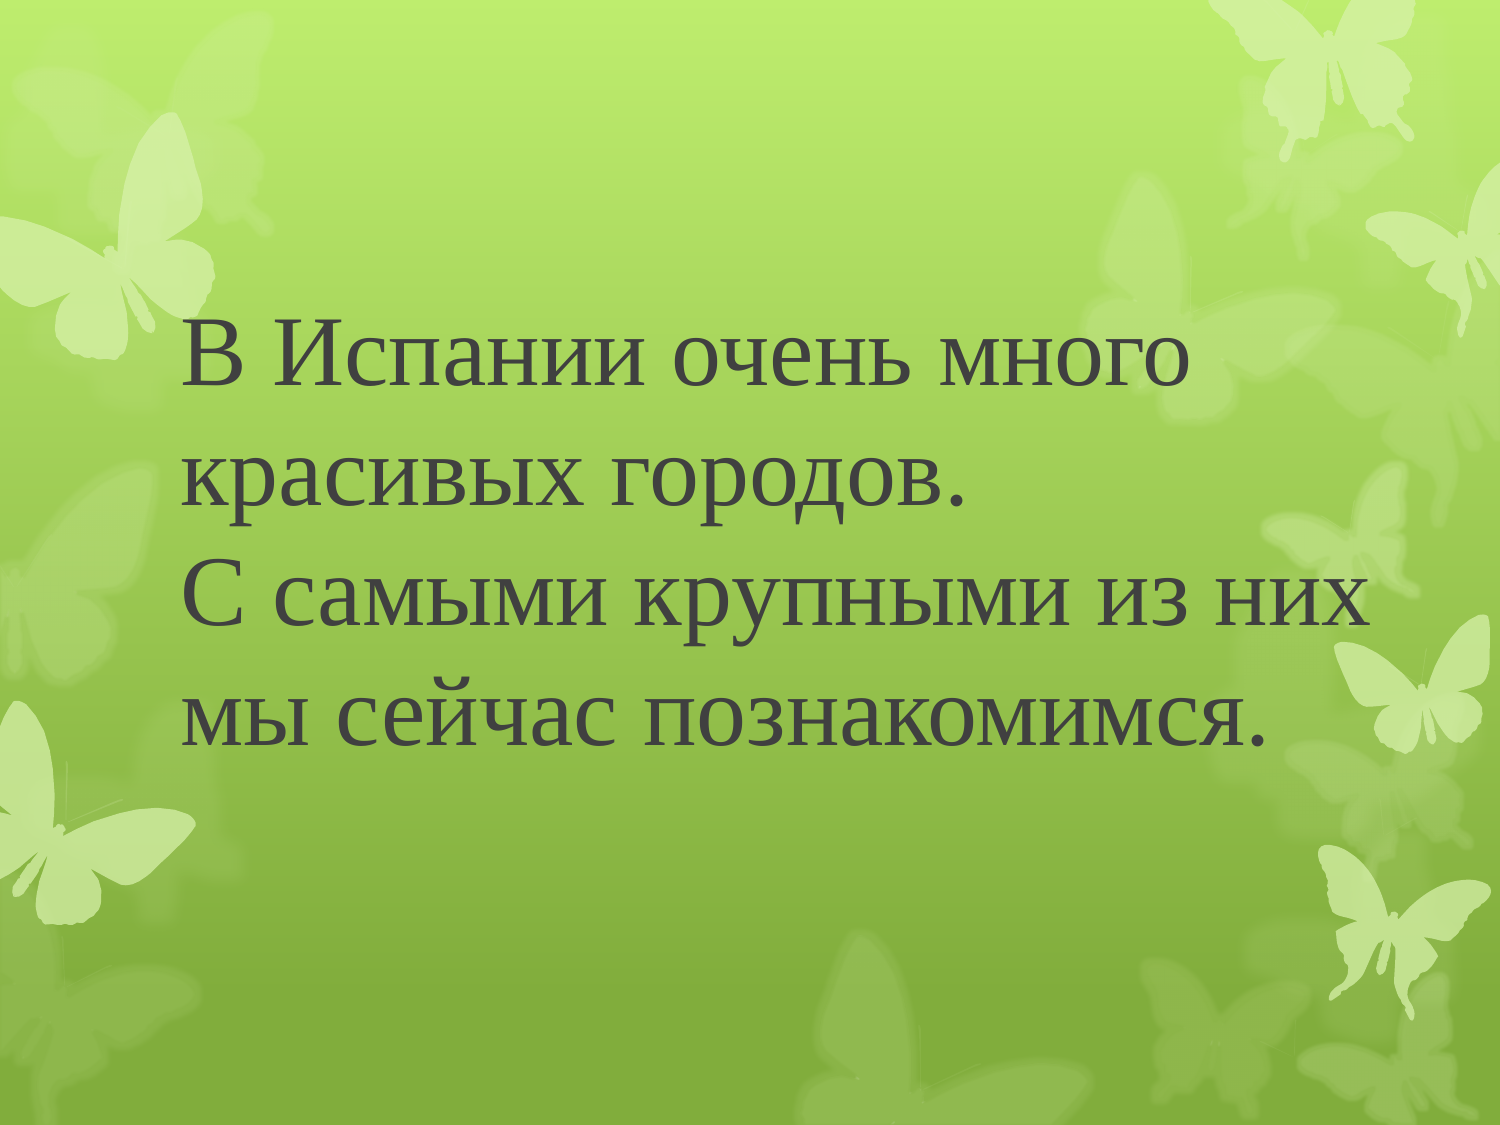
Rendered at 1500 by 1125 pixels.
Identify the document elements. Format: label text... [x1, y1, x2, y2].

title В Испании очень много красивых городов. С самыми крупными из них мы сейчас познакомимся. [165, 110, 1459, 941]
